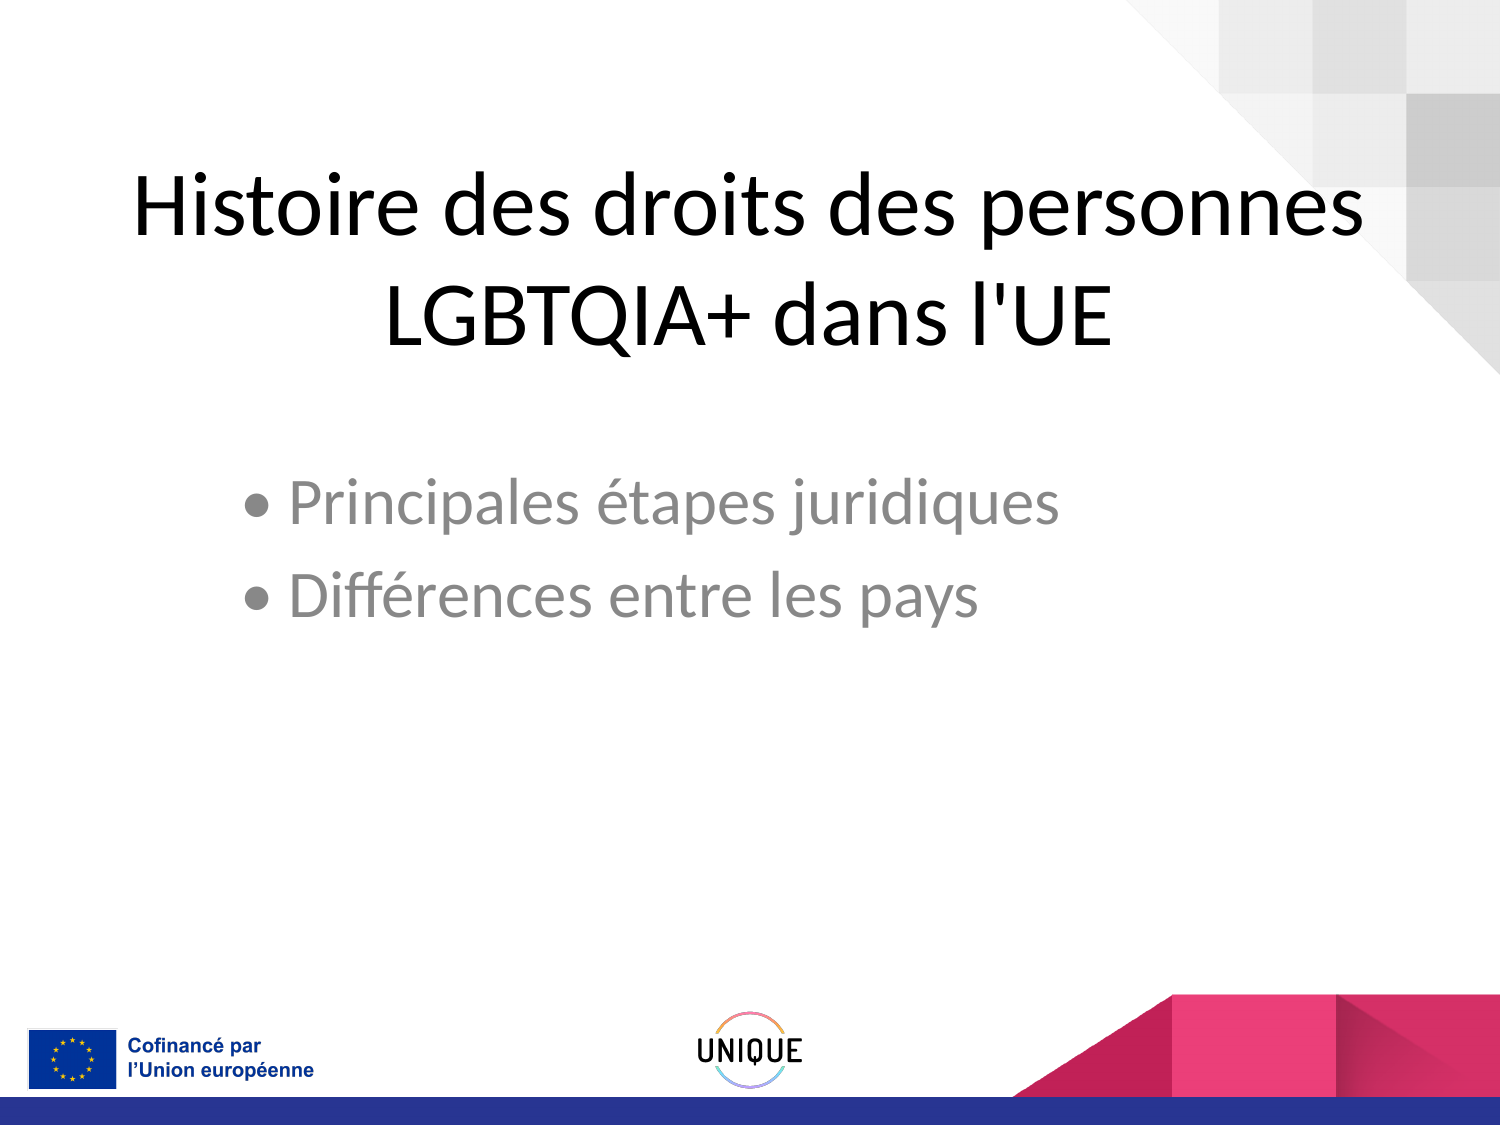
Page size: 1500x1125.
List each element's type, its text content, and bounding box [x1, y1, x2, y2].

subtitle • Principales étapes juridiques • Différences entre les pays [225, 450, 1275, 738]
picture [0, 993, 1500, 1125]
picture [1125, 0, 1500, 375]
title Histoire des droits des personnes LGBTQIA+ dans l'UE [112, 132, 1388, 375]
